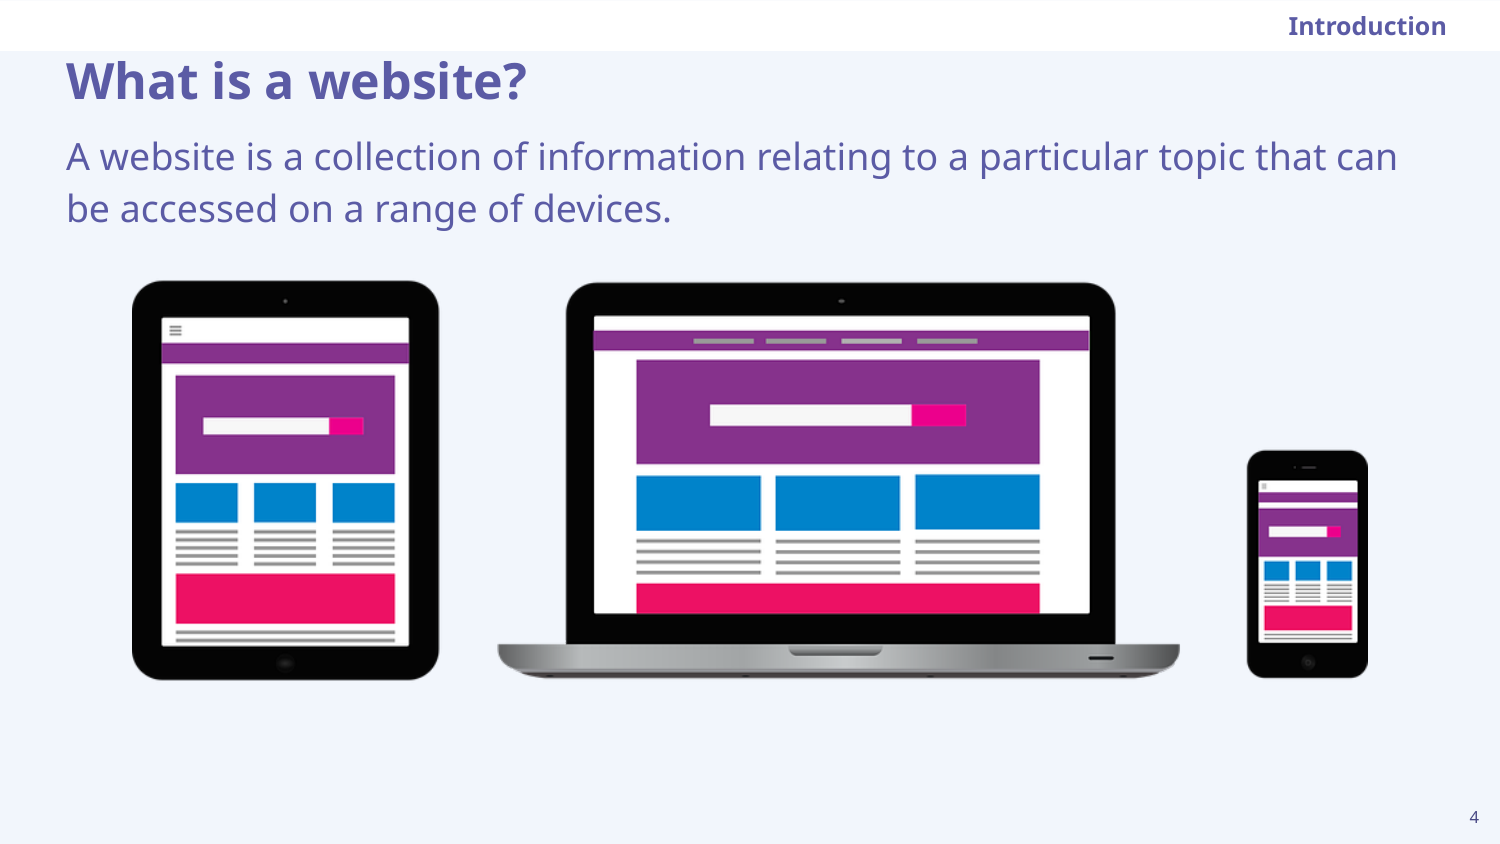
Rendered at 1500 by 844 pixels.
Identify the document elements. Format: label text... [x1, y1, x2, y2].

subtitle Introduction [862, 0, 1448, 51]
slide_number ‹#› [1448, 792, 1500, 844]
title What is a website? [51, 51, 1449, 167]
picture [131, 175, 1368, 794]
text_box A website is a collection of information relating to a particular topic that can be accessed on a range of devices. [50, 111, 1449, 176]
